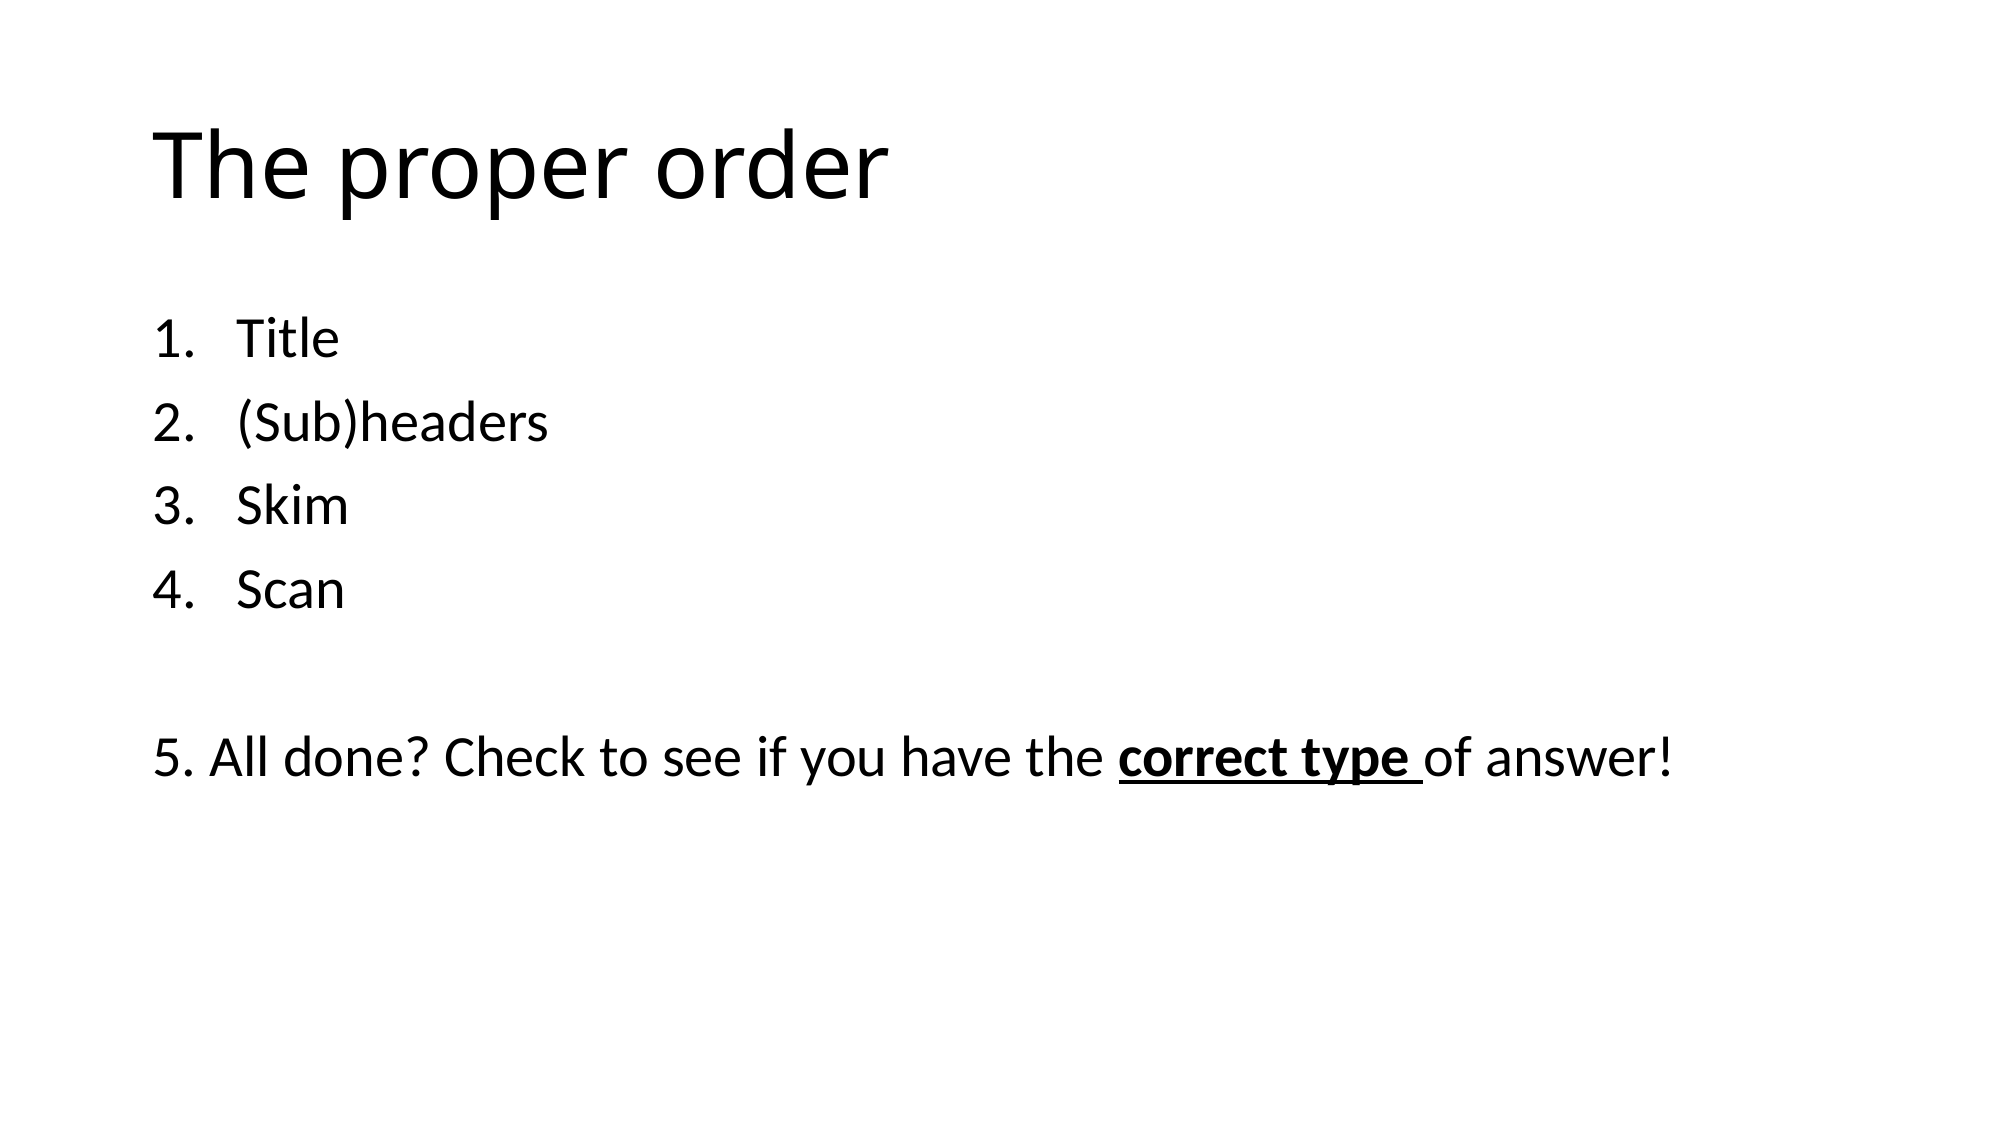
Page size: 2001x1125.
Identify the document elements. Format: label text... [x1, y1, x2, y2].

list Title (Sub)headers Skim Scan 5. All done? Check to see if you have the correct type of answer! [137, 299, 1863, 1014]
title The proper order [137, 59, 1863, 278]
